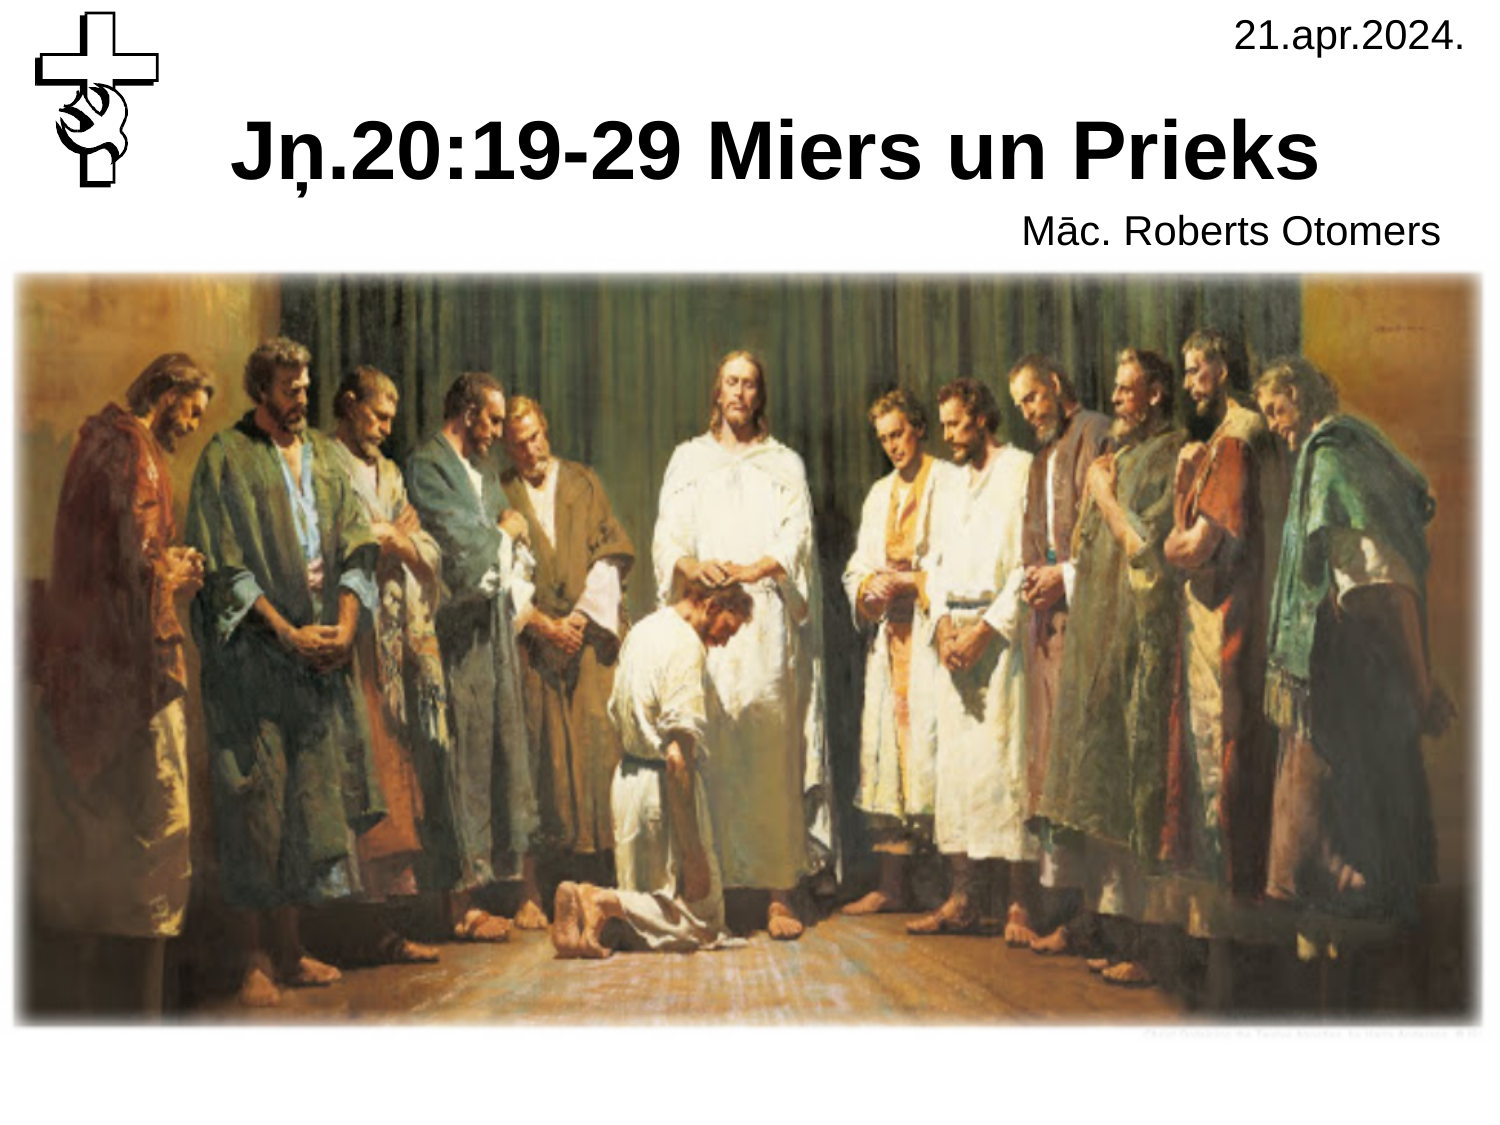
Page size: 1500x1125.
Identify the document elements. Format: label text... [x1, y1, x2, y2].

text_box 21.apr.2024. [1218, 0, 1500, 65]
text_box Māc. Roberts Otomers [974, 196, 1457, 256]
picture [34, 11, 159, 188]
picture [0, 257, 1498, 1044]
title Jņ.20:19-29 Miers un Prieks [105, 58, 1447, 235]
